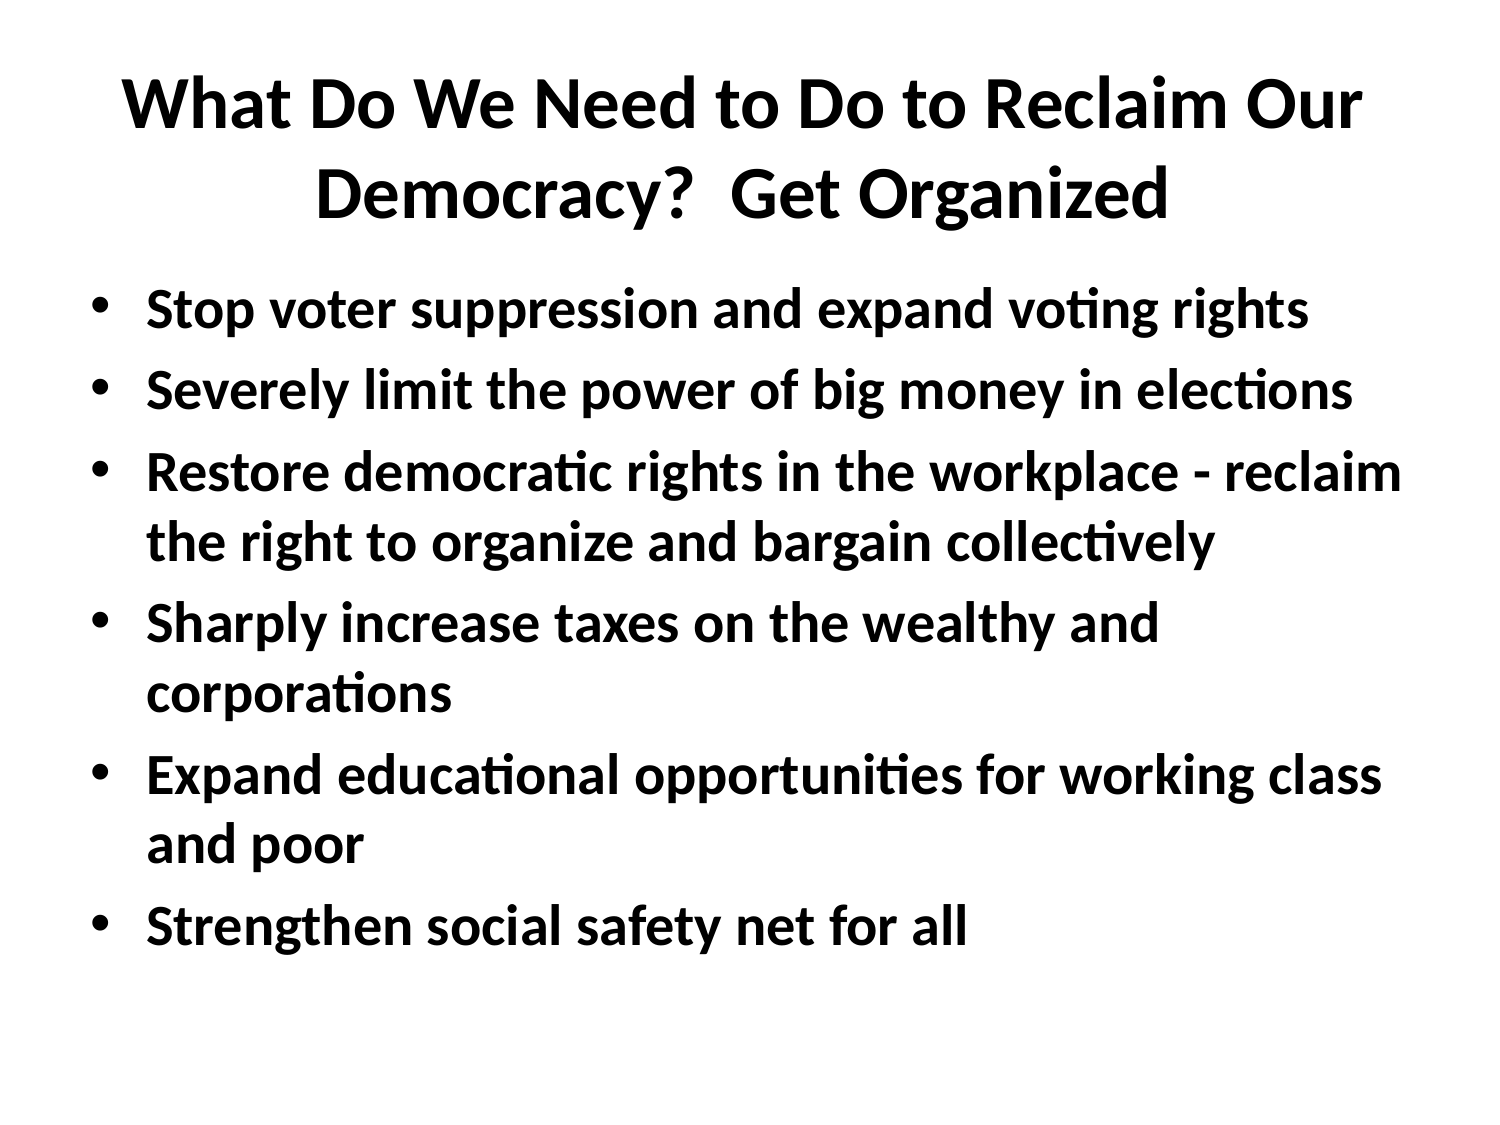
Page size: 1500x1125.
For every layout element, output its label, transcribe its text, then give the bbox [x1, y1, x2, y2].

title What Do We Need to Do to Reclaim Our Democracy? Get Organized [37, 50, 1450, 238]
list Stop voter suppression and expand voting rights Severely limit the power of big money in elections Restore democratic rights in the workplace - reclaim the right to organize and bargain collectively Sharply increase taxes on the wealthy and corporations Expand educational opportunities for working class and poor Strengthen social safety net for all [75, 262, 1425, 1005]
